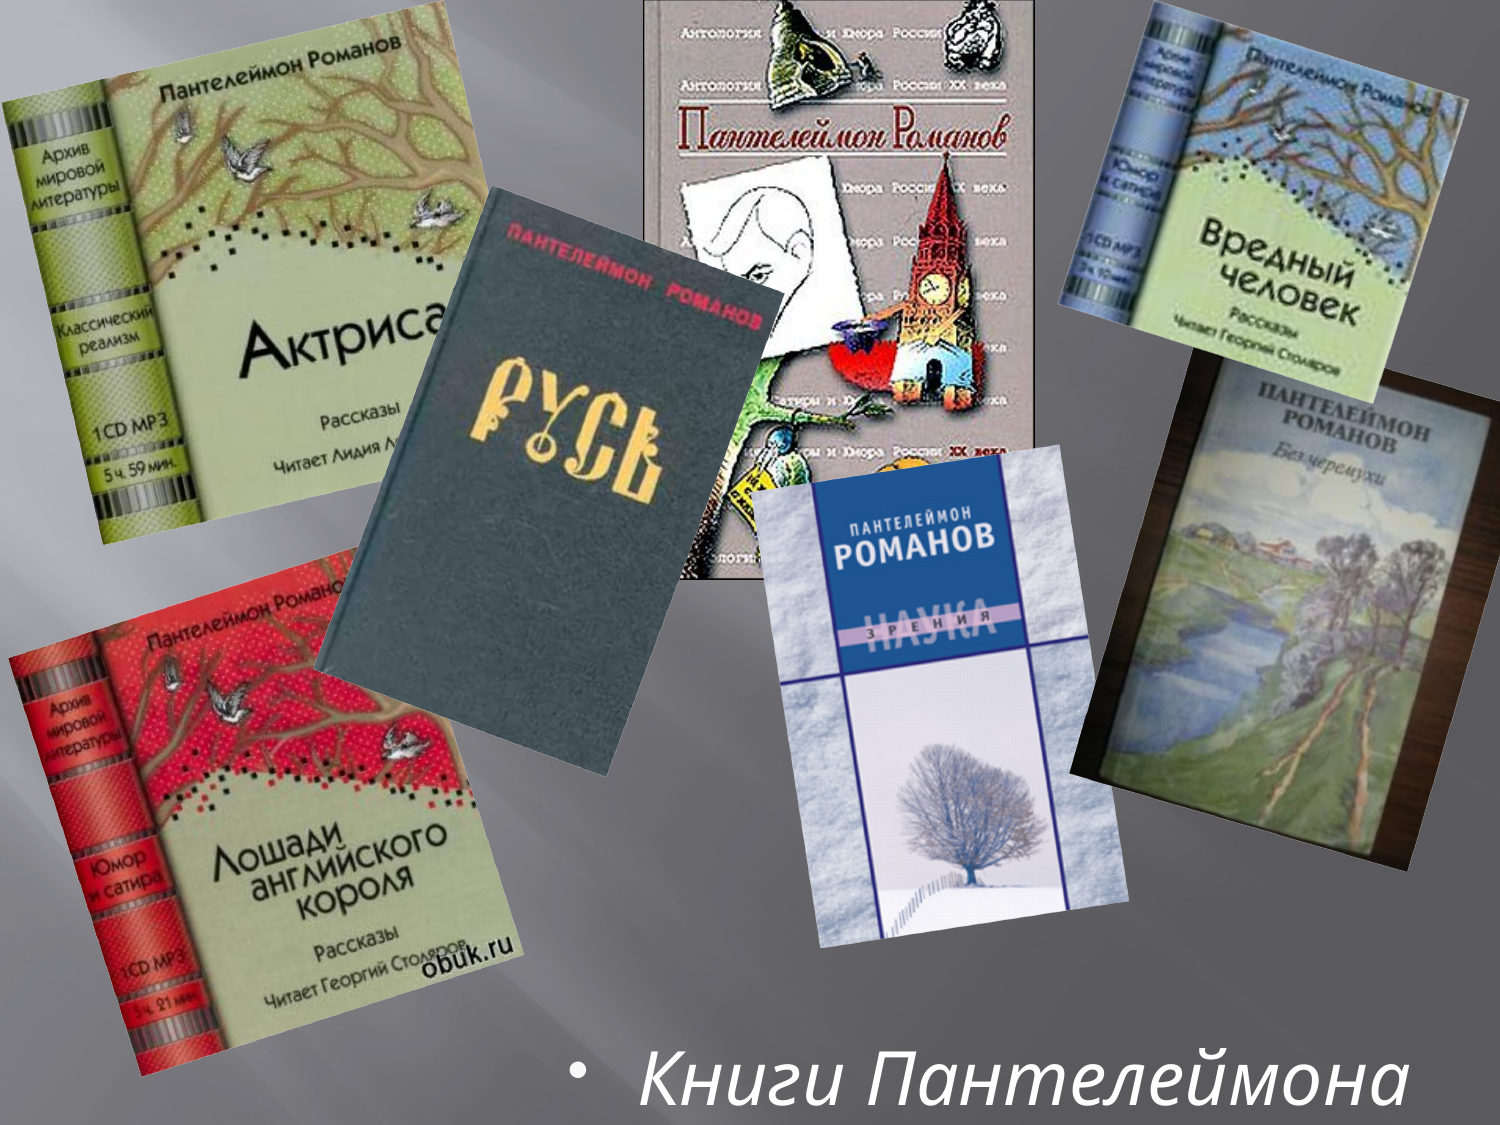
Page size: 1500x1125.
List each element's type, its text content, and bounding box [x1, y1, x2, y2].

picture [2, 0, 1500, 1076]
list Книги Пантелеймона Романова [458, 1023, 1500, 1106]
